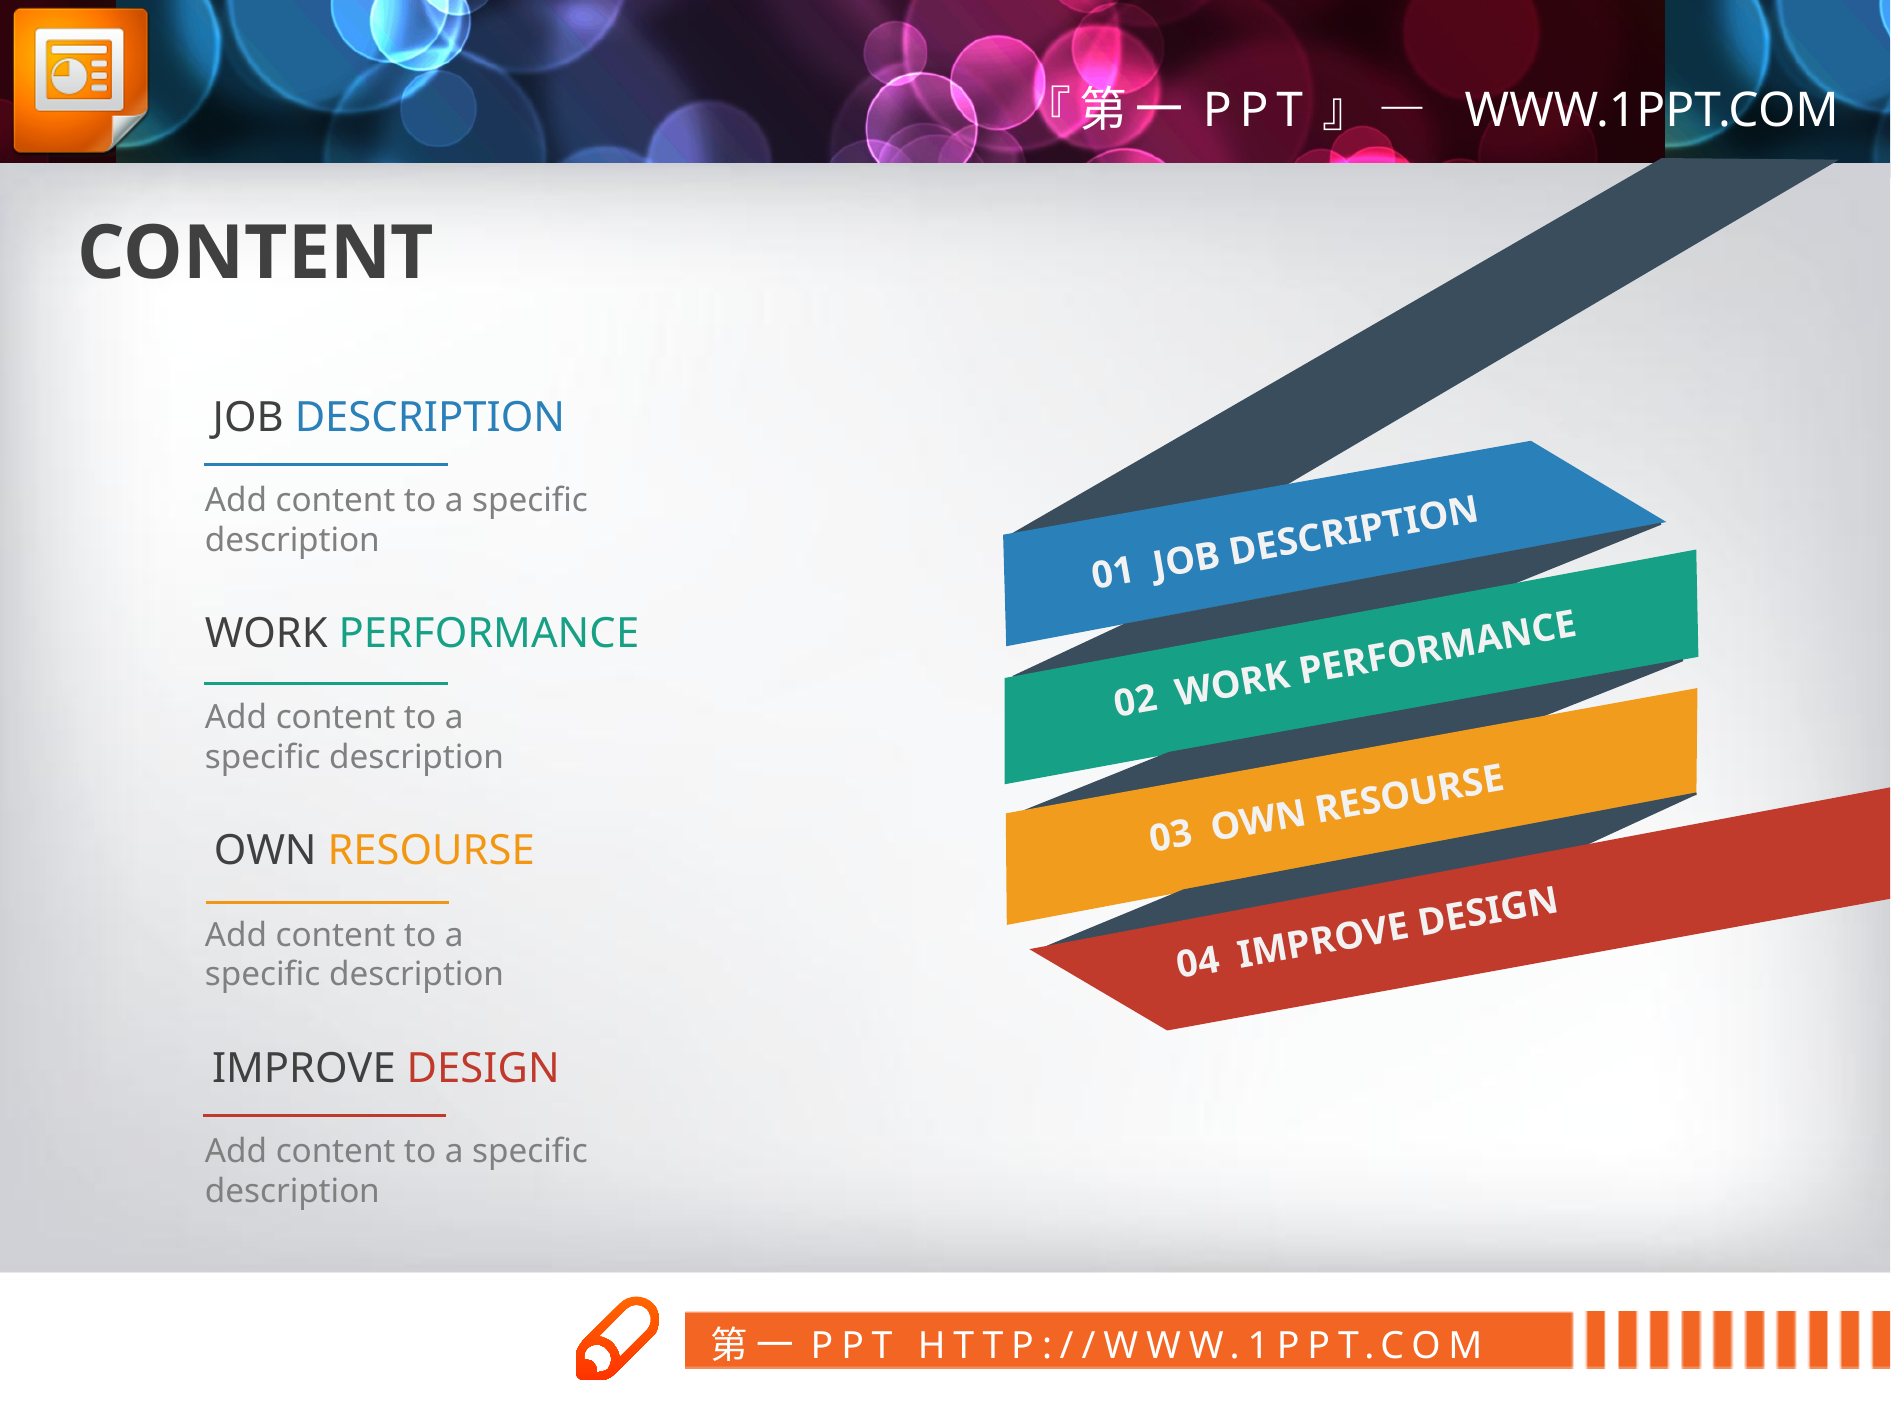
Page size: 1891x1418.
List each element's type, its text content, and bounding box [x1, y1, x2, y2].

picture [0, 0, 1891, 1275]
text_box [189, 815, 598, 1002]
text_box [190, 1033, 666, 1219]
text_box CONTENT [63, 196, 450, 302]
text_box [1003, 158, 1891, 1030]
picture [685, 1311, 1891, 1369]
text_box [189, 598, 812, 784]
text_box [189, 381, 610, 567]
